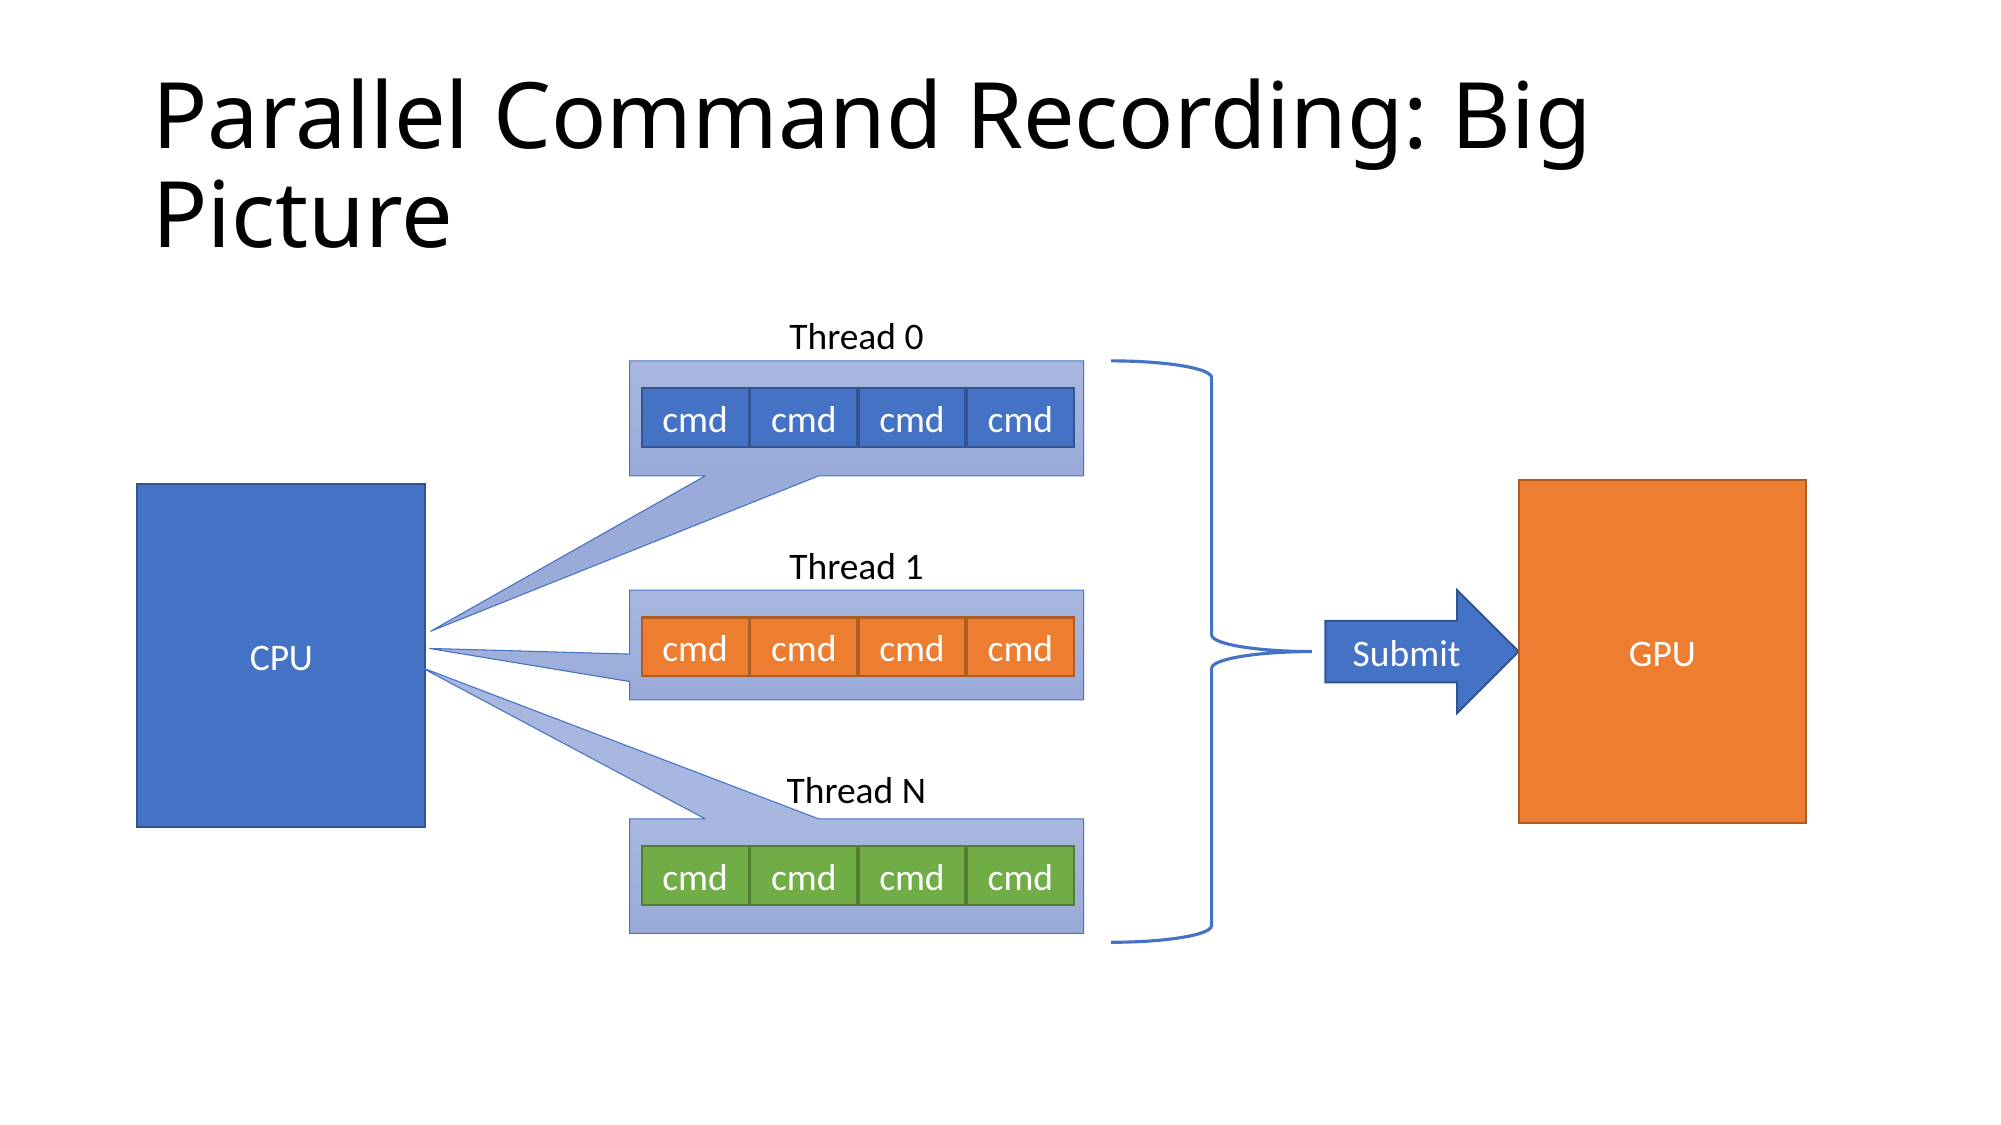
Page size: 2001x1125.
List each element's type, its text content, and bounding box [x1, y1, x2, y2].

text_box cmd [966, 387, 1075, 448]
text_box cmd [966, 845, 1075, 906]
text_box [430, 360, 1085, 632]
text_box Thread 0 [774, 304, 939, 365]
text_box cmd [749, 616, 858, 677]
text_box cmd [641, 387, 749, 448]
text_box cmd [858, 387, 966, 448]
text_box Thread 1 [774, 534, 939, 594]
text_box cmd [858, 845, 966, 906]
text_box GPU [1518, 479, 1807, 824]
text_box cmd [966, 616, 1075, 677]
title Parallel Command Recording: Big Picture [137, 59, 1863, 278]
text_box CPU [136, 483, 426, 828]
text_box [420, 666, 1085, 934]
text_box cmd [641, 845, 749, 906]
text_box cmd [858, 616, 966, 677]
text_box Submit [1324, 587, 1518, 716]
text_box Thread N [771, 758, 942, 819]
text_box cmd [749, 387, 858, 448]
text_box [1111, 359, 1312, 944]
text_box cmd [749, 845, 858, 906]
text_box [429, 589, 1085, 701]
text_box cmd [641, 616, 749, 677]
